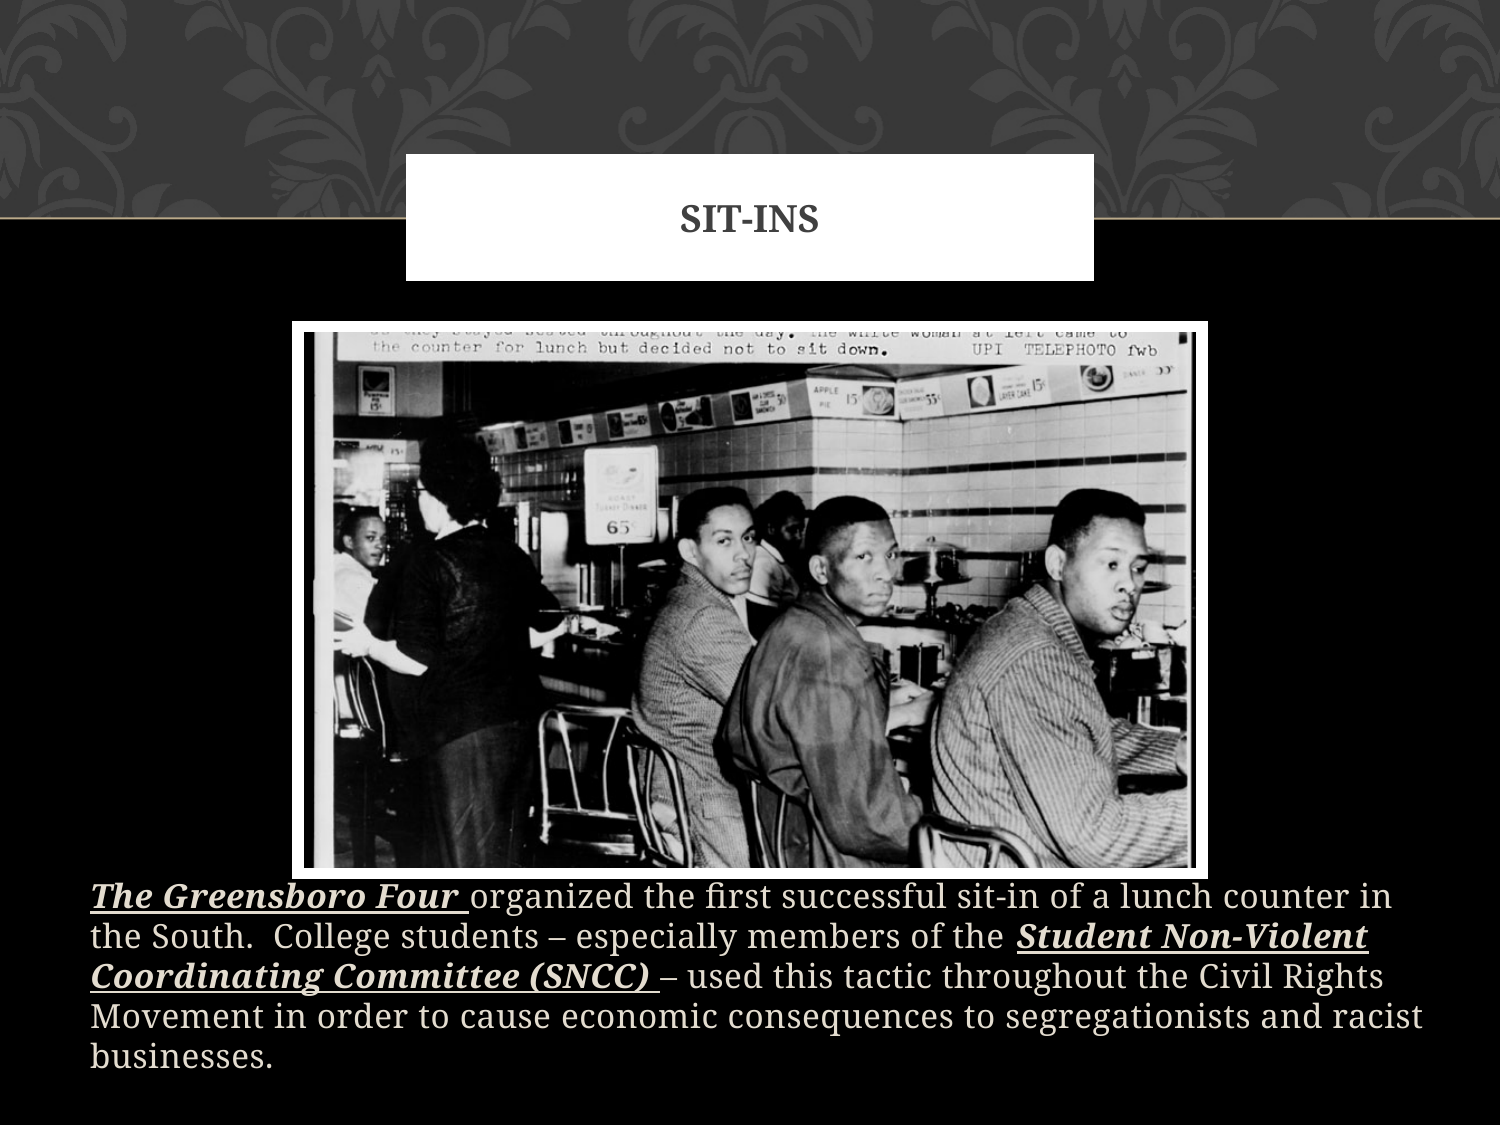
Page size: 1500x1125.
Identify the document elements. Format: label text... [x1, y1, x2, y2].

picture [303, 332, 1197, 869]
title Sit-ins [406, 154, 1094, 281]
list The Greensboro Four organized the first successful sit-in of a lunch counter in the South. College students – especially members of the Student Non-Violent Coordinating Committee (SNCC) – used this tactic throughout the Civil Rights Movement in order to cause economic consequences to segregationists and racist businesses. [75, 875, 1463, 1075]
